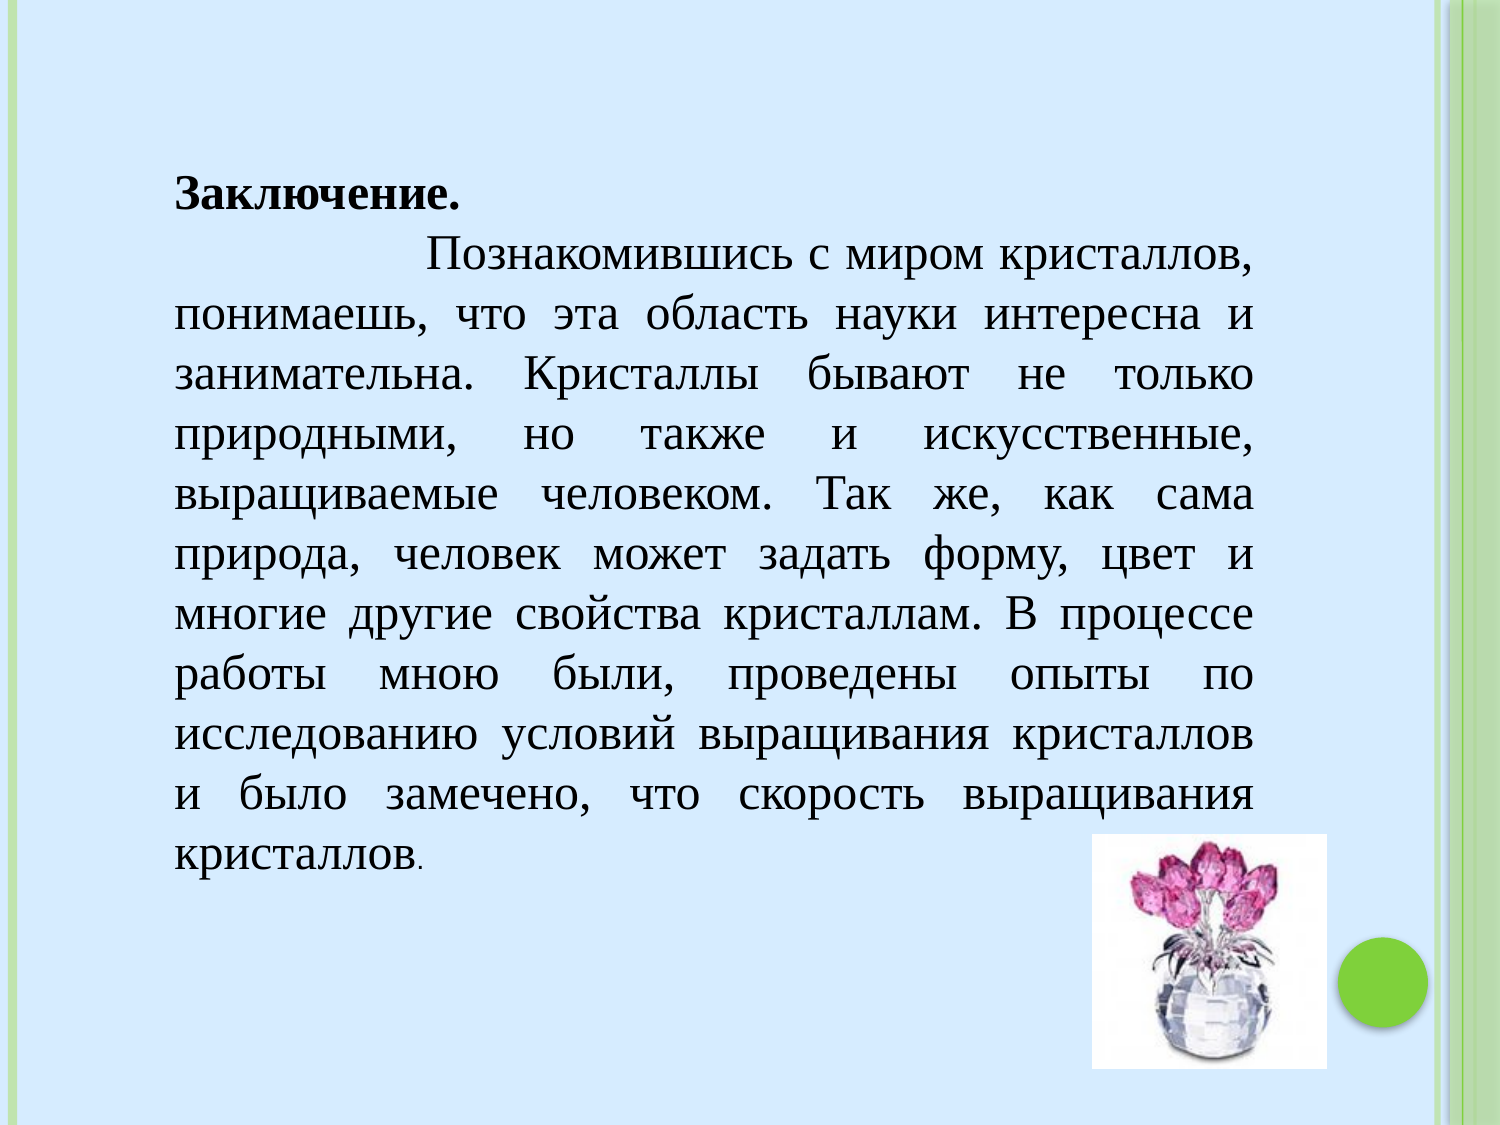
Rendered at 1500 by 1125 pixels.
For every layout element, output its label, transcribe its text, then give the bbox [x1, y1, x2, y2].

picture [1092, 833, 1328, 1070]
text_box Заключение. Познакомившись с миром кристаллов, понимаешь, что эта область науки интересна и занимательна. Кристаллы бывают не только природными, но также и искусственные, выращиваемые человеком. Так же, как сама природа, человек может задать форму, цвет и многие другие свойства кристаллам. В процессе работы мною были, проведены опыты по исследованию условий выращивания кристаллов и было замечено, что скорость выращивания кристаллов. [159, 152, 1270, 888]
